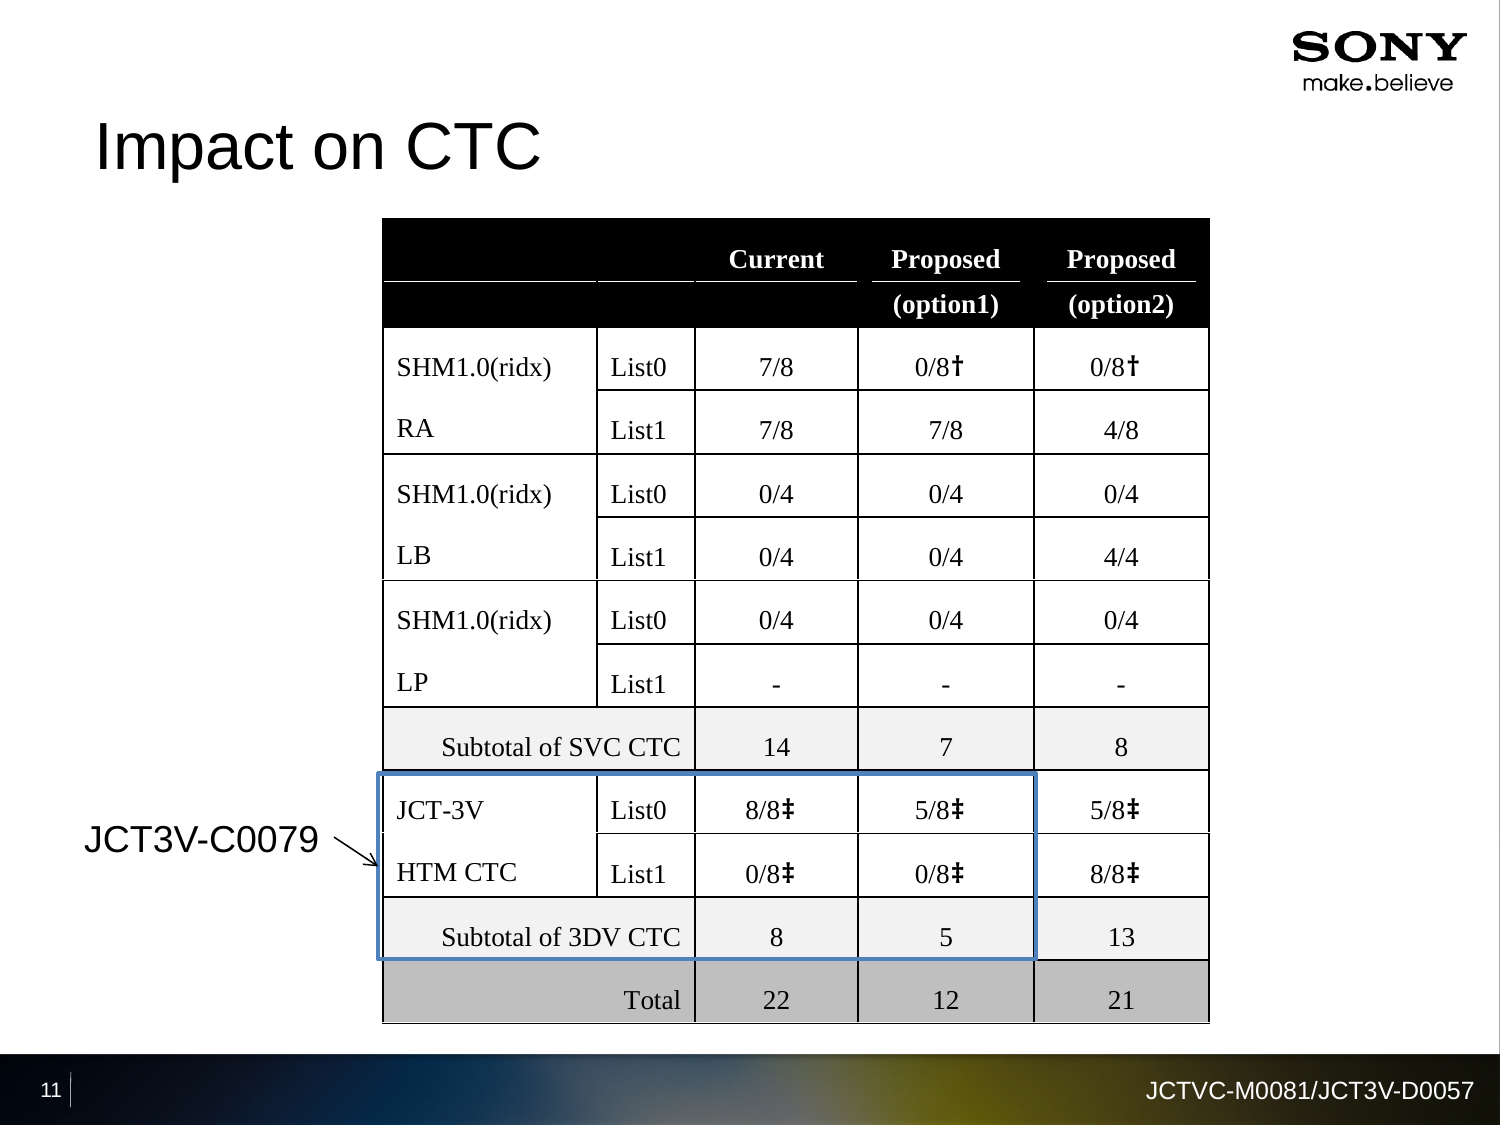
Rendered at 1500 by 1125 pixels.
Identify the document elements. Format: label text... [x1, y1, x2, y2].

slide_number 11 [20, 1071, 62, 1108]
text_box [335, 837, 379, 867]
title Impact on CTC [94, 64, 1270, 184]
picture [0, 217, 1500, 1125]
footer JCTVC-M0081/JCT3V-D0057 [1015, 1059, 1491, 1120]
text_box JCT3V-C0079 [69, 807, 217, 867]
